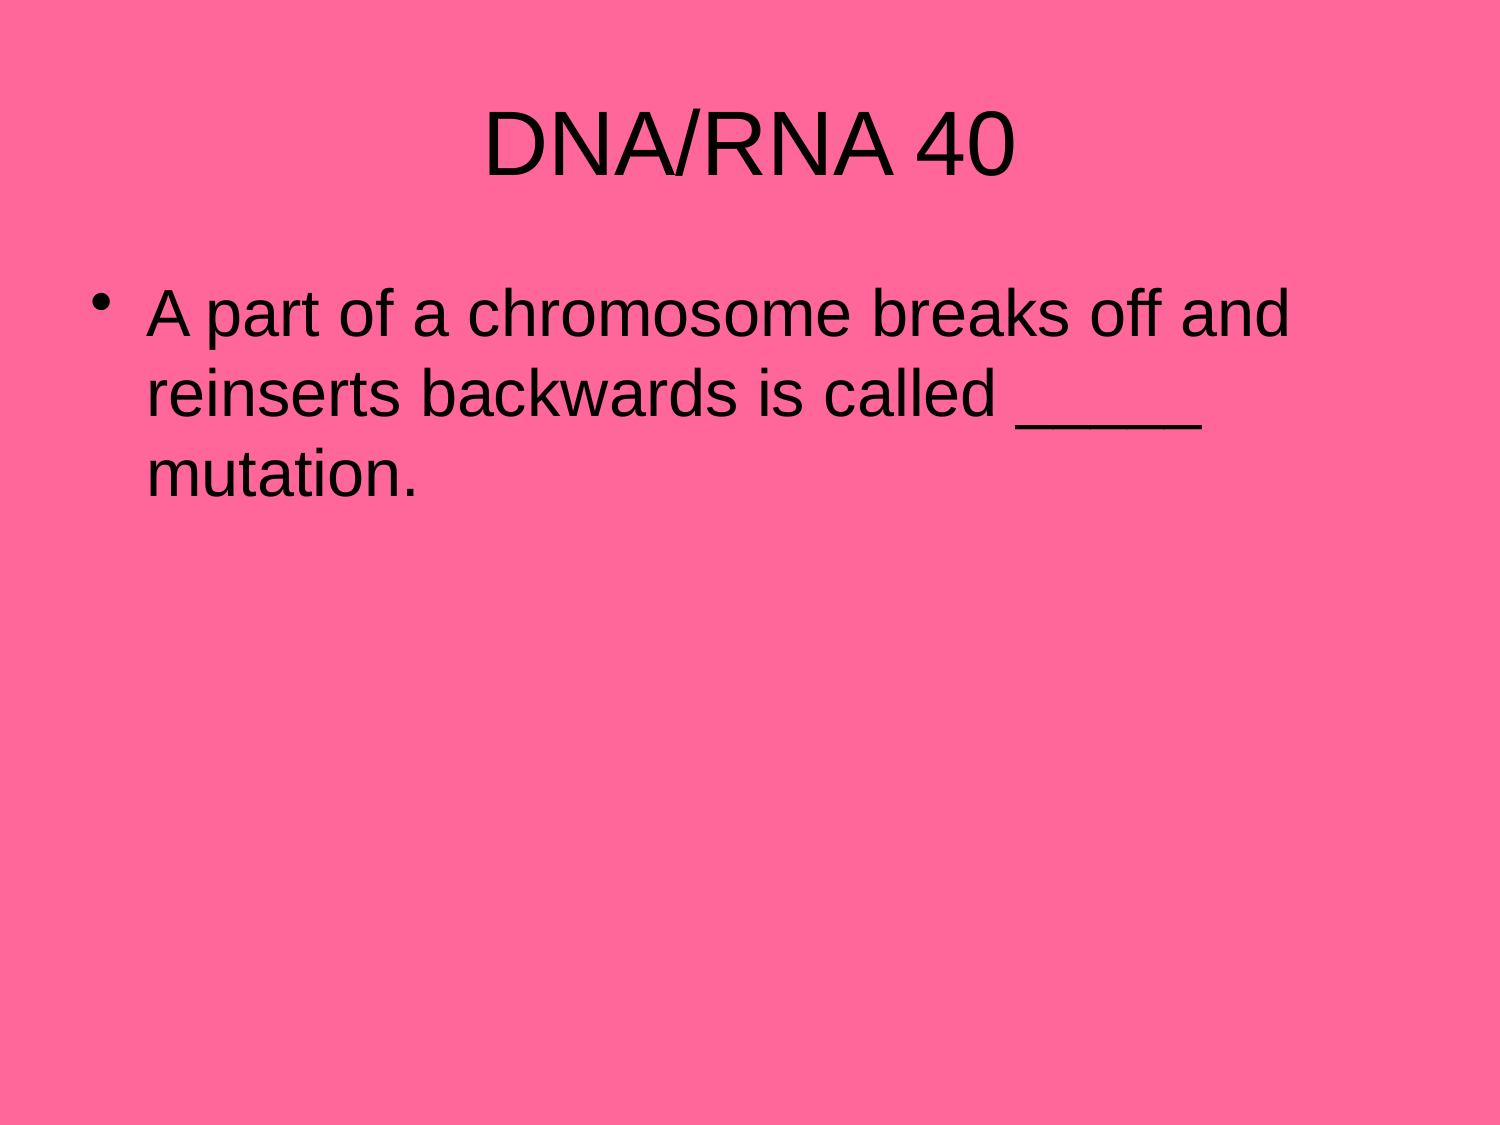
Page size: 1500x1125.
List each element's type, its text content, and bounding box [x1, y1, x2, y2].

list A part of a chromosome breaks off and reinserts backwards is called _____ mutation. [74, 262, 1426, 1006]
title DNA/RNA 40 [74, 44, 1426, 233]
